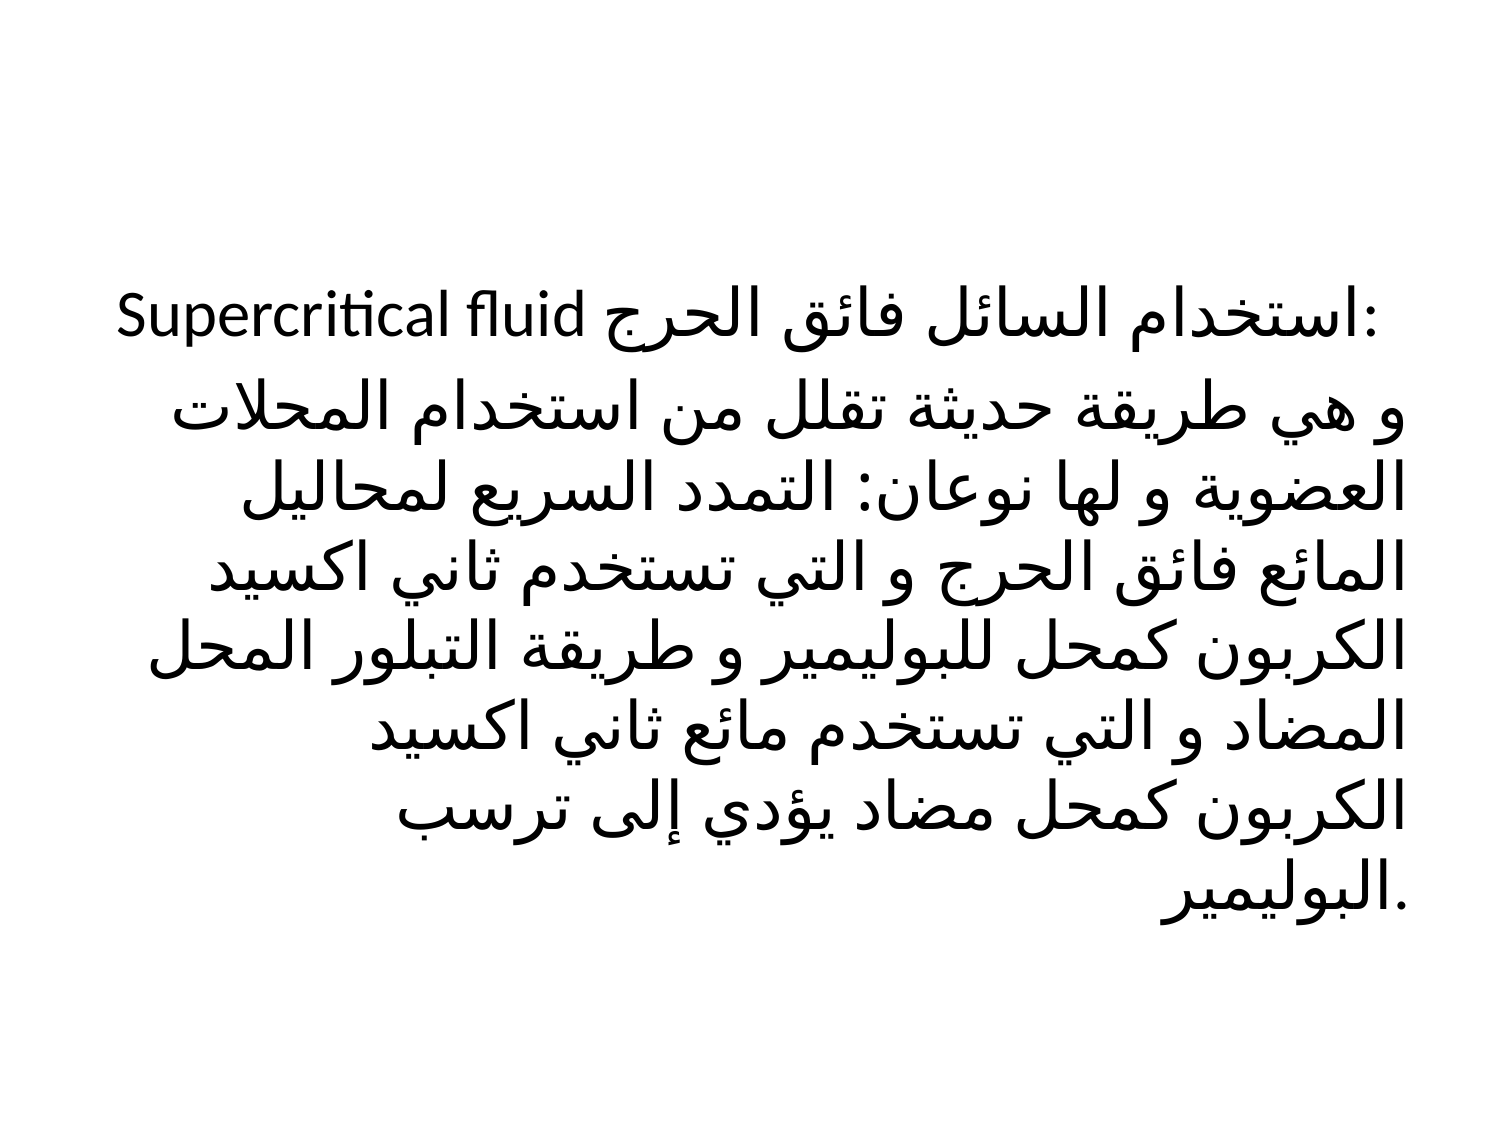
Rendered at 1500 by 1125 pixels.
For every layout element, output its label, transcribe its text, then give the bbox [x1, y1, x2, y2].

list Supercritical fluid استخدام السائل فائق الحرج: و هي طريقة حديثة تقلل من استخدام المحلات العضوية و لها نوعان: التمدد السريع لمحاليل المائع فائق الحرج و التي تستخدم ثاني اكسيد الكربون كمحل للبوليمير و طريقة التبلور المحل المضاد و التي تستخدم مائع ثاني اكسيد الكربون كمحل مضاد يؤدي إلى ترسب البوليمير. [75, 262, 1425, 1005]
